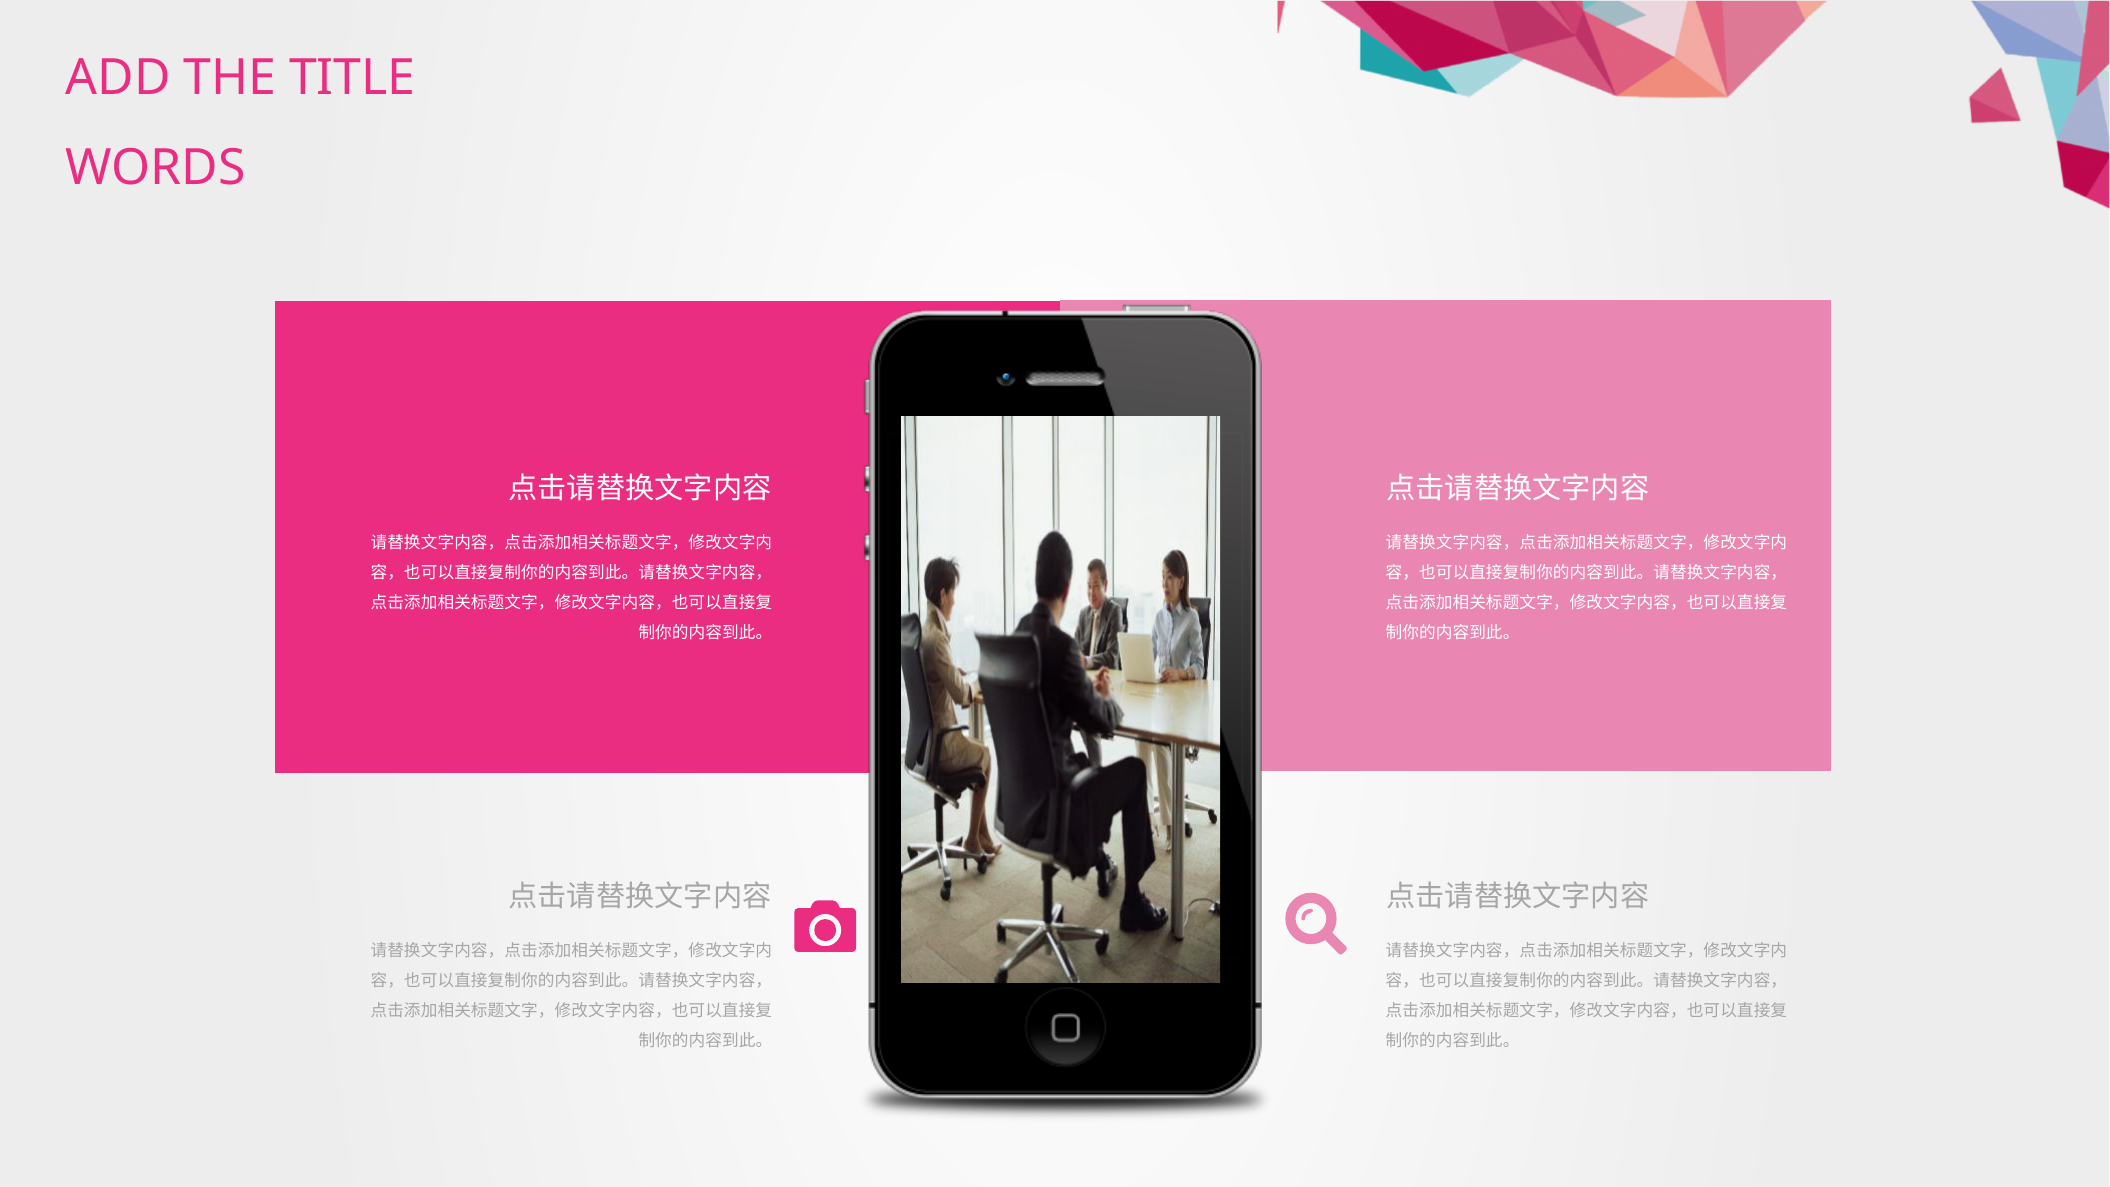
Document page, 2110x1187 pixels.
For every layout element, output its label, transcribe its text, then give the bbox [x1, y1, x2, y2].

text_box 请替换文字内容，点击添加相关标题文字，修改文字内容，也可以直接复制你的内容到此。请替换文字内容，点击添加相关标题文字，修改文字内容，也可以直接复制你的内容到此。 [344, 921, 789, 1058]
picture [0, 0, 2110, 1187]
text_box [900, 415, 1221, 984]
text_box [849, 238, 1282, 1154]
text_box ADD THE TITLE WORDS [50, 7, 583, 202]
text_box 请替换文字内容，点击添加相关标题文字，修改文字内容，也可以直接复制你的内容到此。请替换文字内容，点击添加相关标题文字，修改文字内容，也可以直接复制你的内容到此。 [344, 514, 789, 651]
text_box [1282, 300, 1832, 772]
text_box [794, 900, 857, 952]
text_box 点击请替换文字内容 [491, 461, 788, 513]
text_box 请替换文字内容，点击添加相关标题文字，修改文字内容，也可以直接复制你的内容到此。请替换文字内容，点击添加相关标题文字，修改文字内容，也可以直接复制你的内容到此。 [1369, 514, 1814, 651]
text_box 点击请替换文字内容 [491, 869, 788, 921]
text_box 请替换文字内容，点击添加相关标题文字，修改文字内容，也可以直接复制你的内容到此。请替换文字内容，点击添加相关标题文字，修改文字内容，也可以直接复制你的内容到此。 [1369, 921, 1814, 1058]
text_box [1285, 892, 1347, 955]
text_box 点击请替换文字内容 [1370, 869, 1667, 921]
text_box 点击请替换文字内容 [1370, 461, 1667, 513]
text_box [274, 300, 849, 773]
